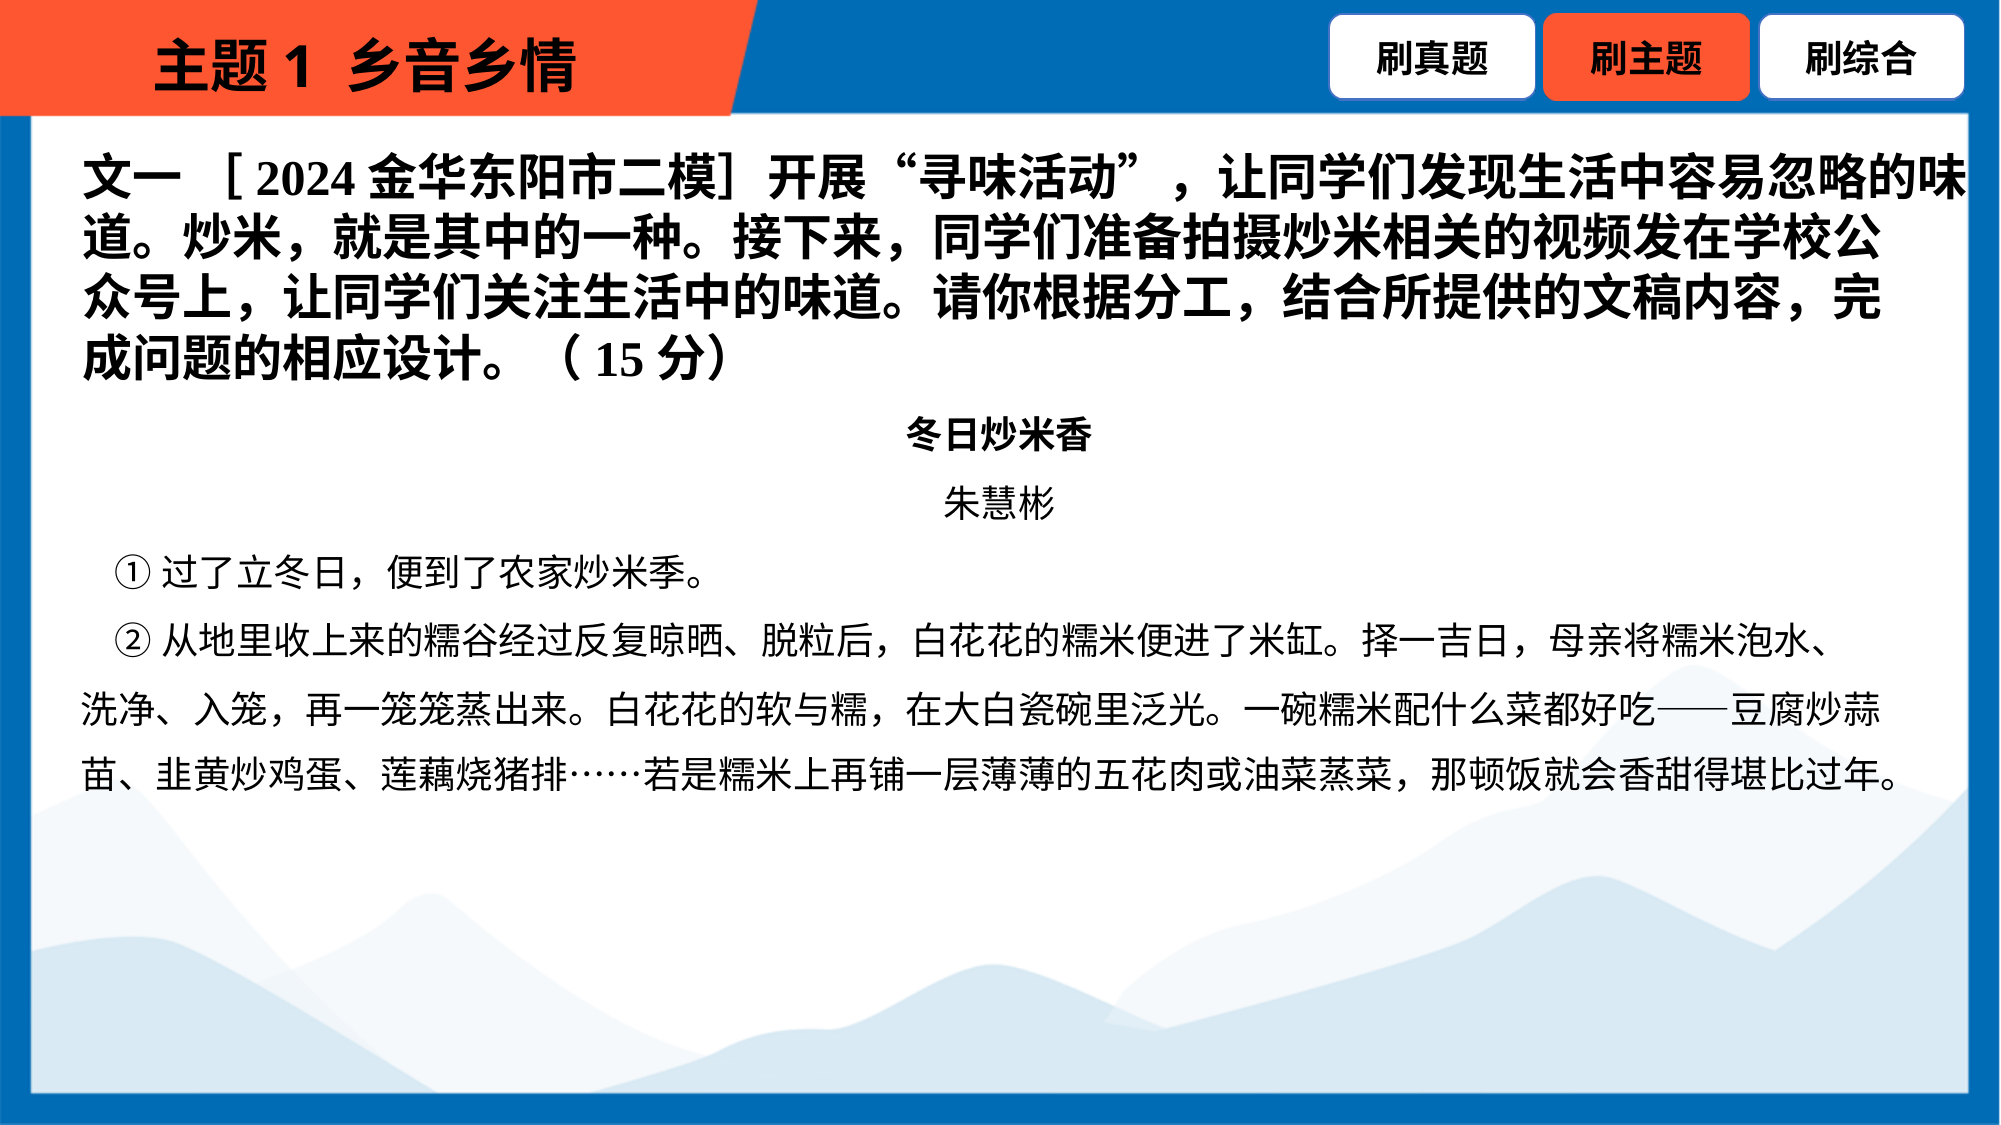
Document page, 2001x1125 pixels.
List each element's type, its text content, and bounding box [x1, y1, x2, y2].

text_box 文一 ［2024金华东阳市二模］开展“寻味活动”，让同学们发现生活中容易忽略的味 道。炒米，就是其中的一种。接下来，同学们准备拍摄炒米相关的视频发在学校公 众号上，让同学们关注生活中的味道。请你根据分工，结合所提供的文稿内容，完 成问题的相应设计。（15分） [82, 145, 1917, 386]
text_box 冬日炒米香 朱慧彬 ①过了立冬日，便到了农家炒米季。 ②从地里收上来的糯谷经过反复晾晒、脱粒后，白花花的糯米便进了米缸。择一吉日，母亲将糯米泡水、 洗净、入笼，再一笼笼蒸出来。白花花的软与糯，在大白瓷碗里泛光。一碗糯米配什么菜都好吃——豆腐炒蒜 苗、韭黄炒鸡蛋、莲藕烧猪排……若是糯米上再铺一层薄薄的五花肉或油菜蒸菜，那顿饭就会香甜得堪比过年。 [82, 387, 1917, 789]
picture [0, 0, 2000, 1125]
